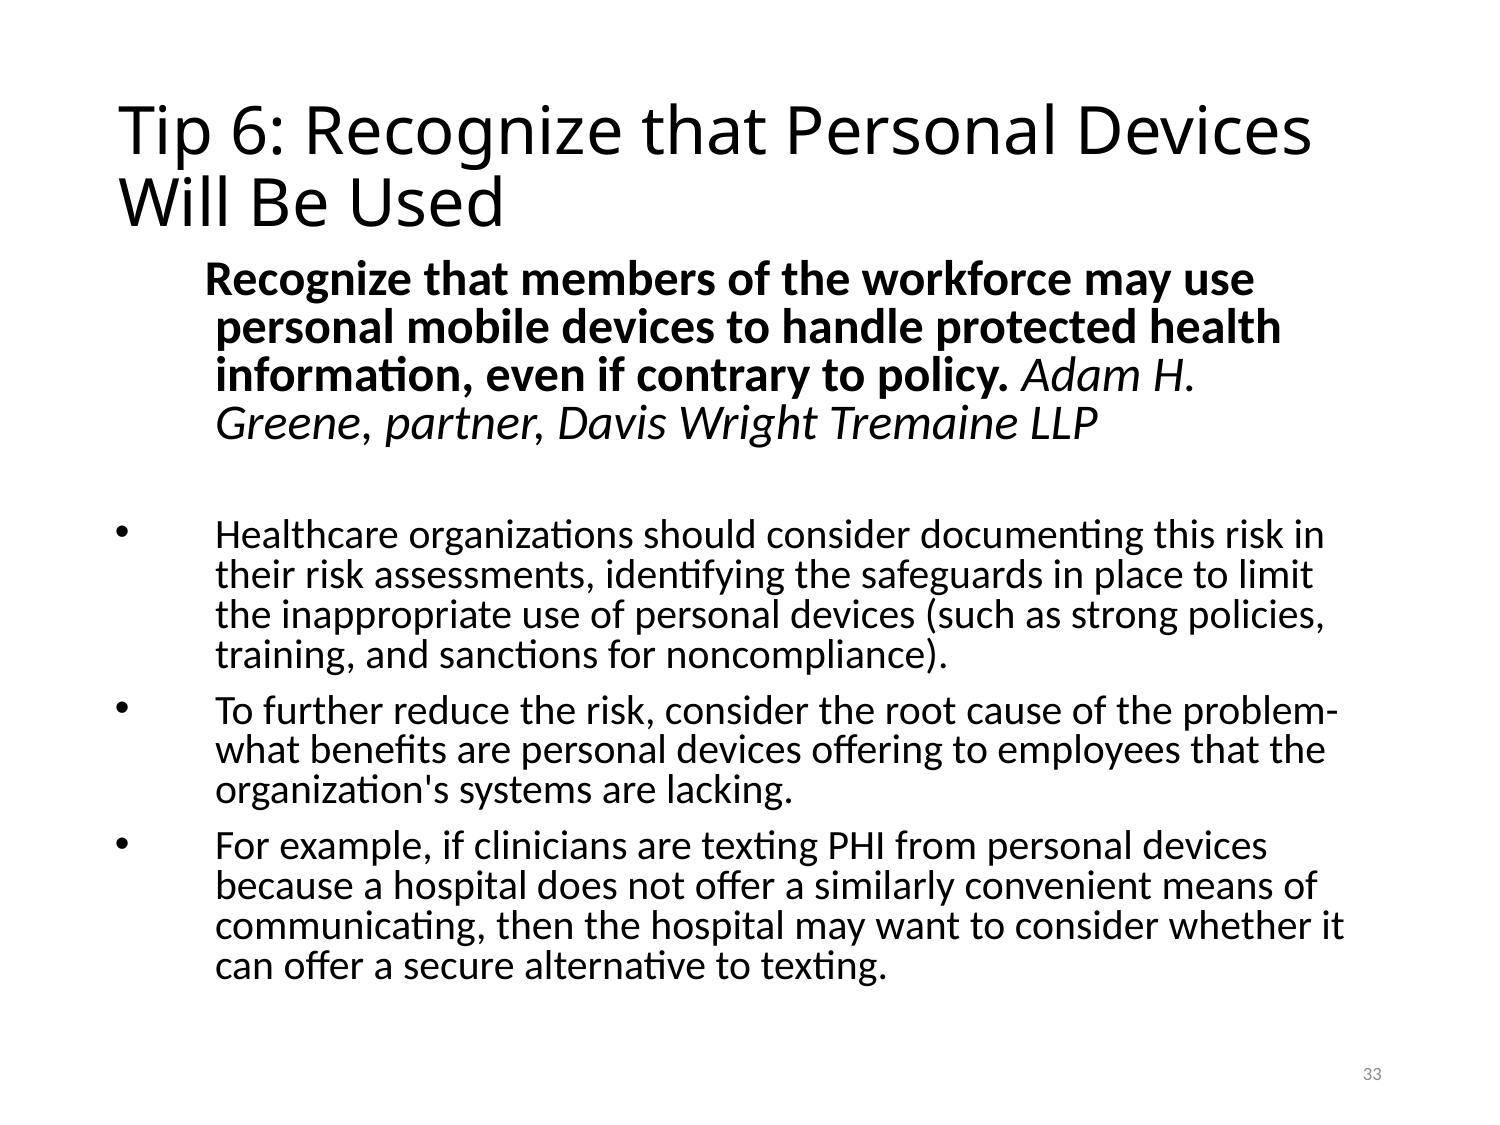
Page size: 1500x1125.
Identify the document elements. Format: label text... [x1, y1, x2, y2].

title Tip 6: Recognize that Personal Devices Will Be Used [103, 59, 1397, 278]
slide_number 33 [1059, 1042, 1397, 1103]
list Recognize that members of the workforce may use personal mobile devices to handle protected health information, even if contrary to policy. Adam H. Greene, partner, Davis Wright Tremaine LLP Healthcare organizations should consider documenting this risk in their risk assessments, identifying the safeguards in place to limit the inappropriate use of personal devices (such as strong policies, training, and sanctions for noncompliance). To further reduce the risk, consider the root cause of the problem-what benefits are personal devices offering to employees that the organization's systems are lacking. For example, if clinicians are texting PHI from personal devices because a hospital does not offer a similarly convenient means of communicating, then the hospital may want to consider whether it can offer a secure alternative to texting. [99, 249, 1376, 1046]
